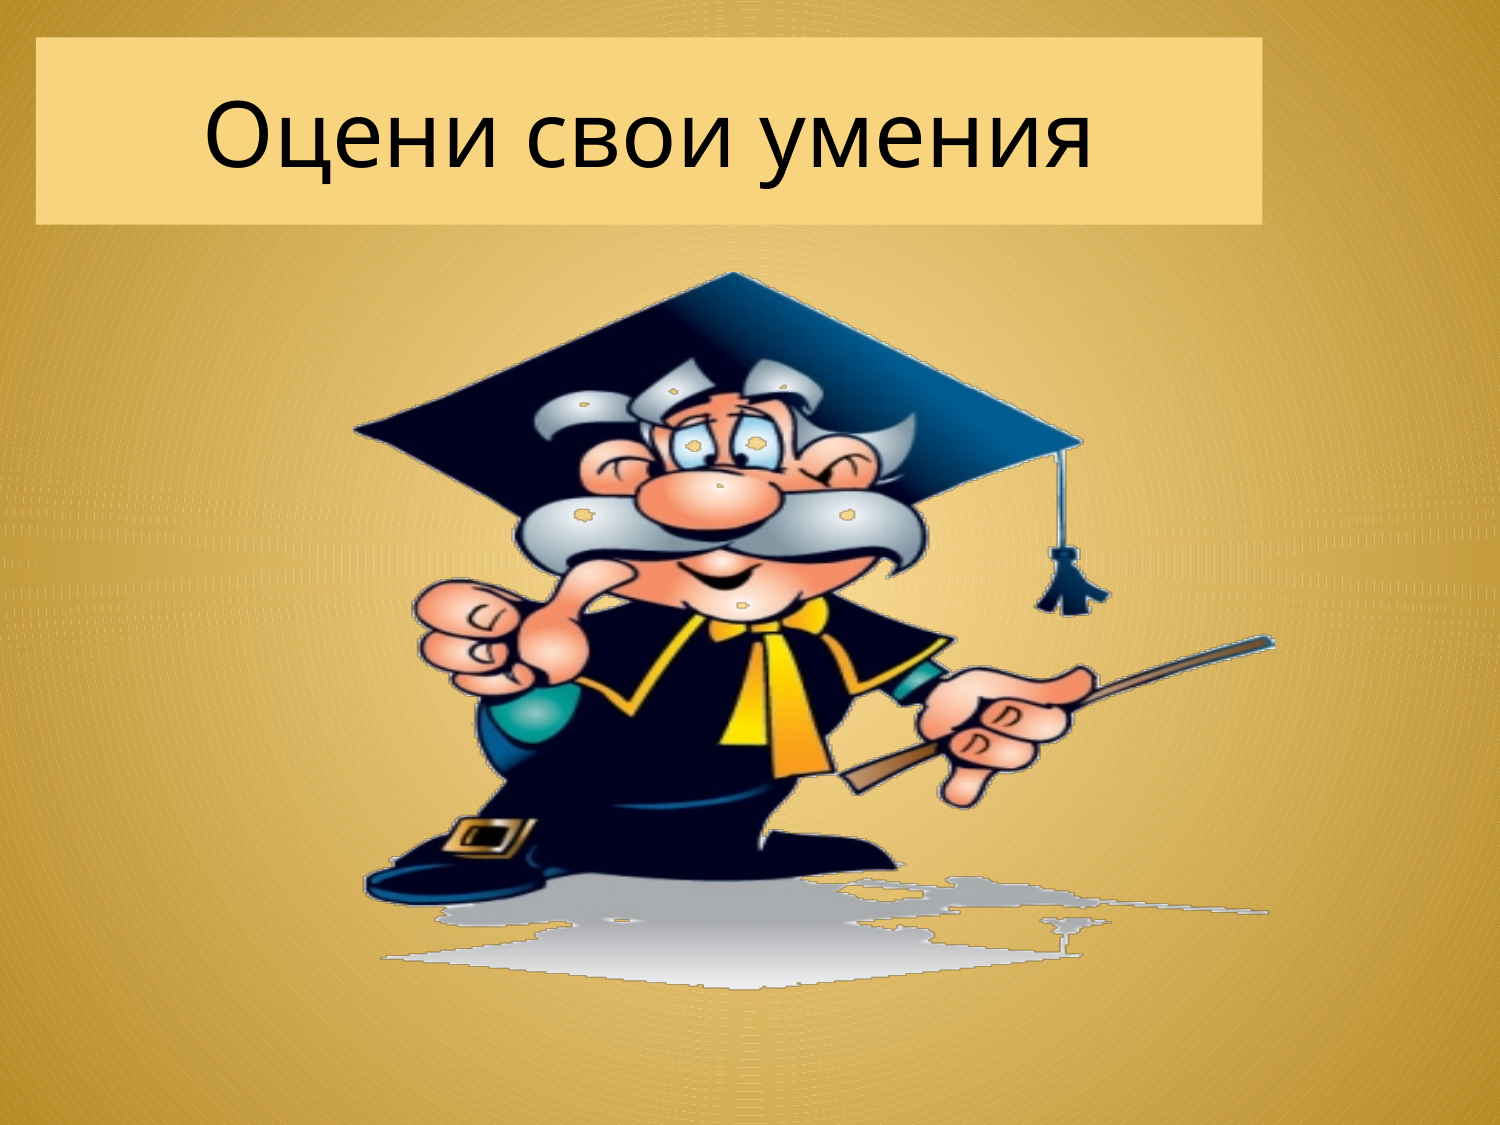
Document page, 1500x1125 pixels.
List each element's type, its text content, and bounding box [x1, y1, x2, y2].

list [349, 269, 1276, 993]
title Оцени свои умения [35, 36, 1263, 225]
